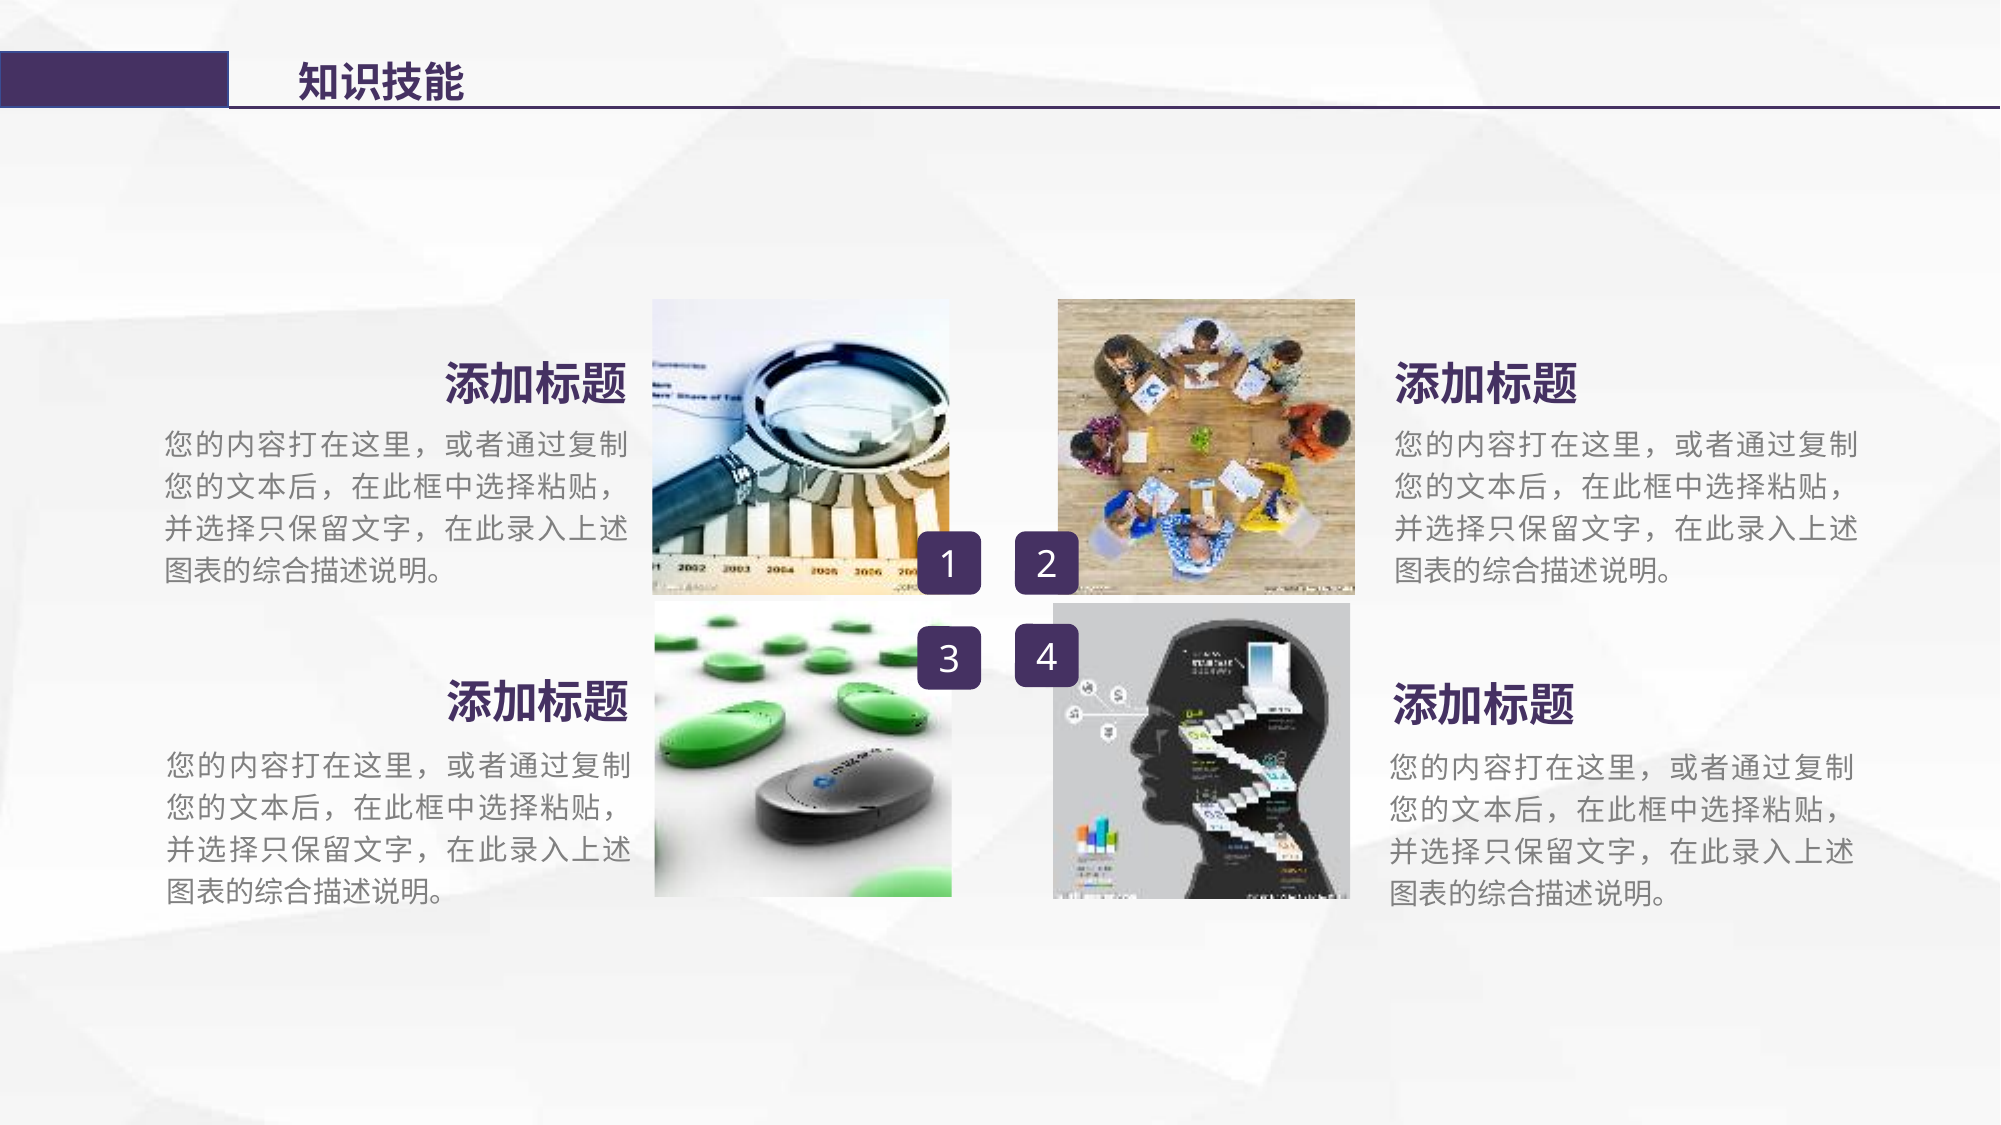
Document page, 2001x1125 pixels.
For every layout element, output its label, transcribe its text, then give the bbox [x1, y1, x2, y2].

text_box 您的内容打在这里，或者通过复制您的文本后，在此框中选择粘贴，并选择只保留文字，在此录入上述图表的综合描述说明。 [1380, 412, 1873, 595]
text_box 添加标题 [428, 347, 643, 417]
text_box [1057, 298, 1356, 596]
text_box 知识技能 [283, 48, 822, 107]
text_box 您的内容打在这里，或者通过复制您的文本后，在此框中选择粘贴，并选择只保留文字，在此录入上述图表的综合描述说明。 [151, 412, 644, 595]
text_box 4 [1013, 622, 1080, 689]
text_box [654, 600, 953, 897]
text_box 您的内容打在这里，或者通过复制您的文本后，在此框中选择粘贴，并选择只保留文字，在此录入上述图表的综合描述说明。 [153, 733, 646, 915]
text_box [0, 51, 229, 108]
text_box 添加标题 [1377, 667, 1591, 738]
text_box 添加标题 [431, 665, 645, 736]
text_box 2 [1013, 530, 1080, 596]
picture [0, 0, 2001, 1125]
text_box [651, 298, 950, 596]
text_box 知识技能 [283, 108, 822, 113]
text_box 3 [916, 625, 983, 691]
text_box 1 [916, 530, 983, 596]
text_box 添加标题 [1379, 347, 1594, 417]
text_box [1052, 603, 1351, 900]
text_box 您的内容打在这里，或者通过复制您的文本后，在此框中选择粘贴，并选择只保留文字，在此录入上述图表的综合描述说明。 [1376, 735, 1869, 918]
